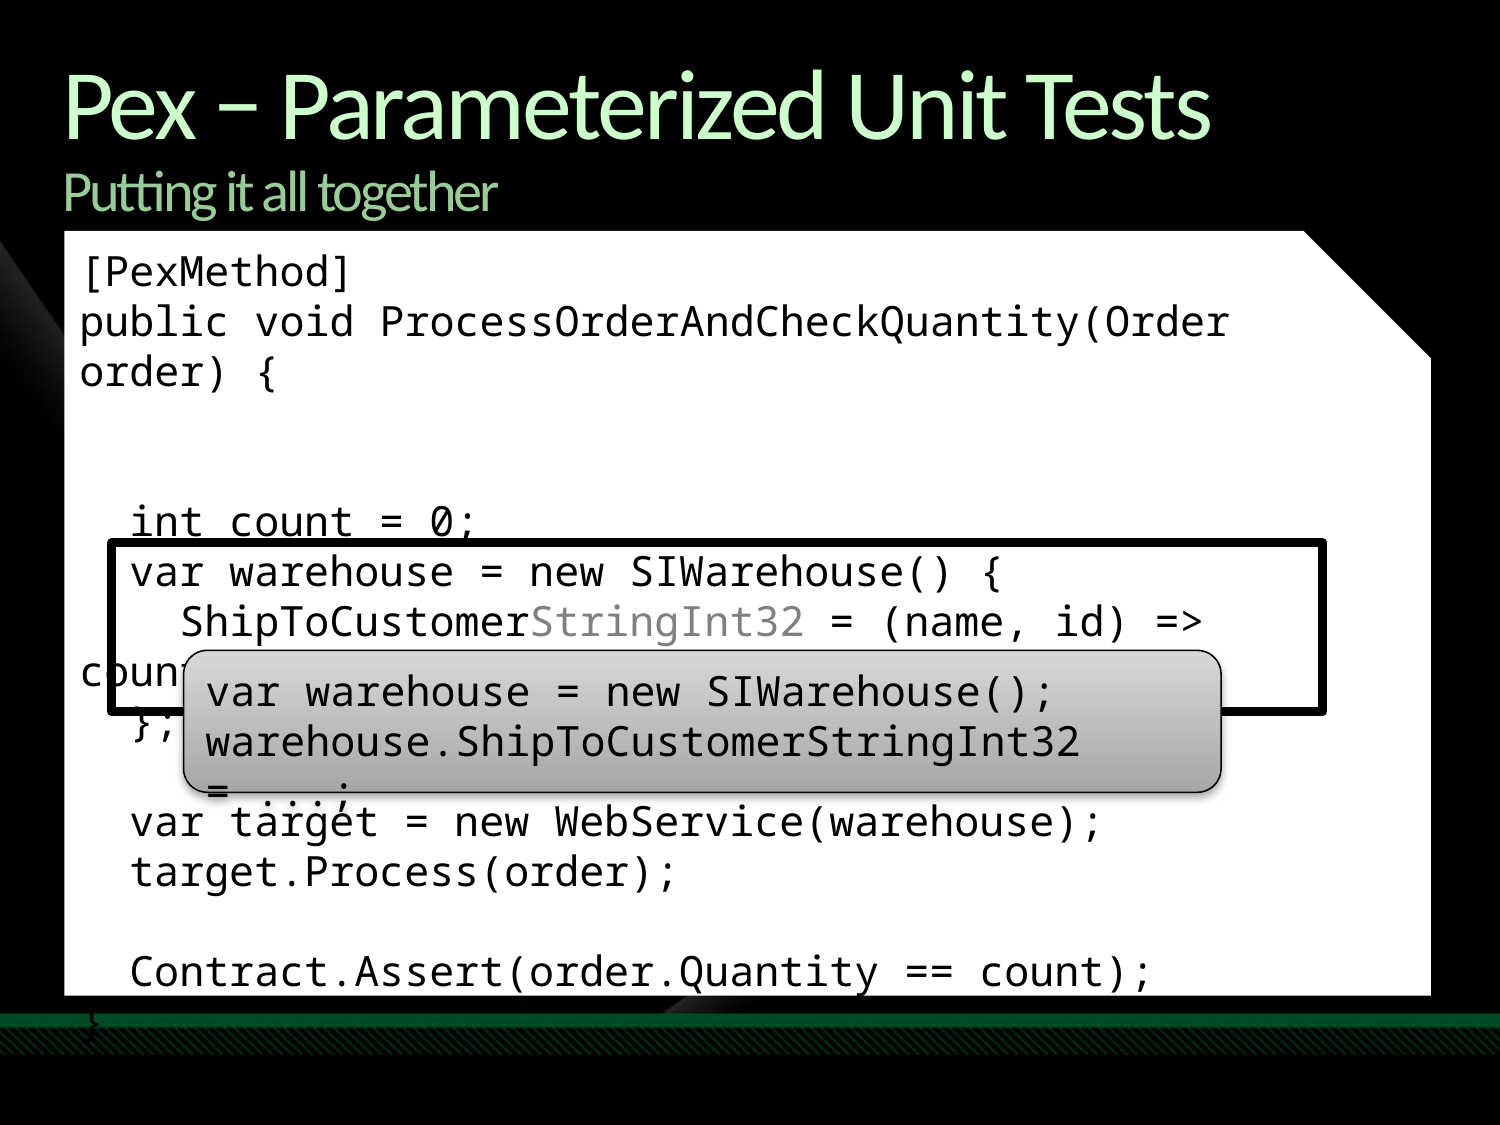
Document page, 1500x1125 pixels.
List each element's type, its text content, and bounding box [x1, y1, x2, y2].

text_box [107, 538, 1327, 716]
picture [0, 0, 1500, 1125]
text_box var warehouse = new SIWarehouse(); warehouse.ShipToCustomerStringInt32 = ...; [182, 649, 1222, 794]
text_box [PexMethod] public void ProcessOrderAndCheckQuantity(Order order) { int count = 0; var warehouse = new SIWarehouse() { ShipToCustomerStringInt32 = (name, id) => count++ }; var target = new WebService(warehouse); target.Process(order); Contract.Assert(order.Quantity == count); } [59, 226, 1436, 1001]
title Pex − Parameterized Unit Tests Putting it all together [62, 53, 1438, 208]
